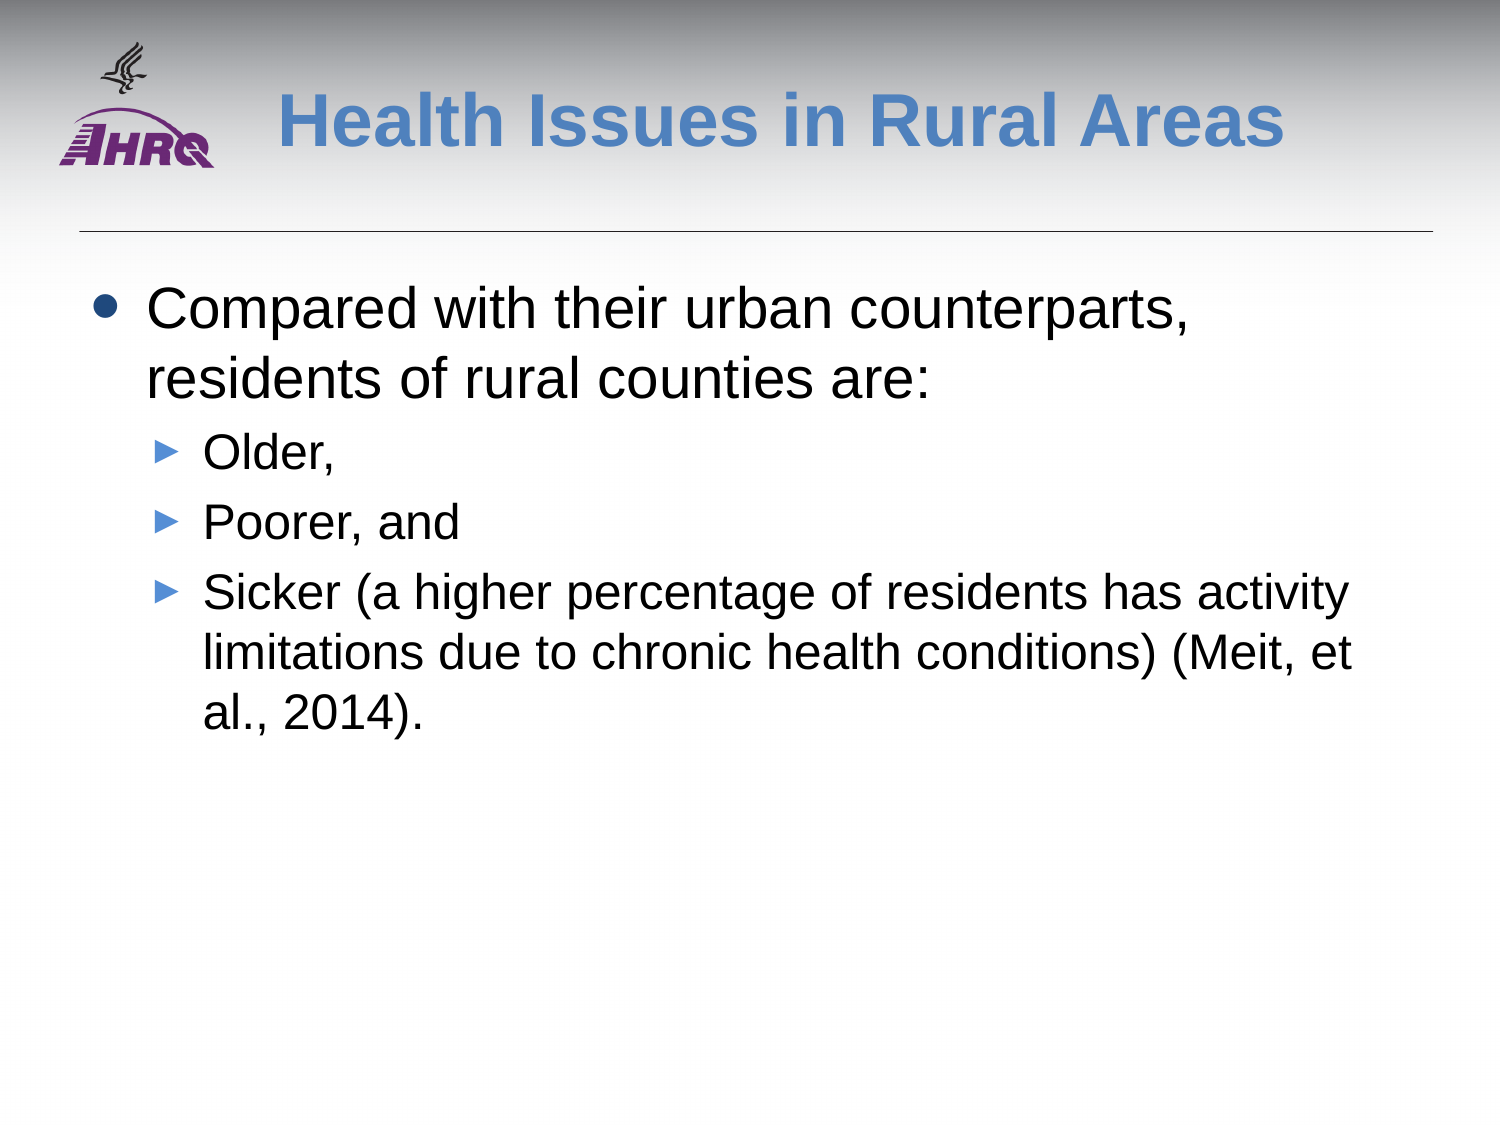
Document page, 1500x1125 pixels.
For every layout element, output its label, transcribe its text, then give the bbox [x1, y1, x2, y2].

list Compared with their urban counterparts, residents of rural counties are: Older, Poorer, and Sicker (a higher percentage of residents has activity limitations due to chronic health conditions) (Meit, et al., 2014). [75, 262, 1425, 1005]
title Health Issues in Rural Areas [262, 45, 1425, 188]
picture [0, 0, 1500, 1125]
